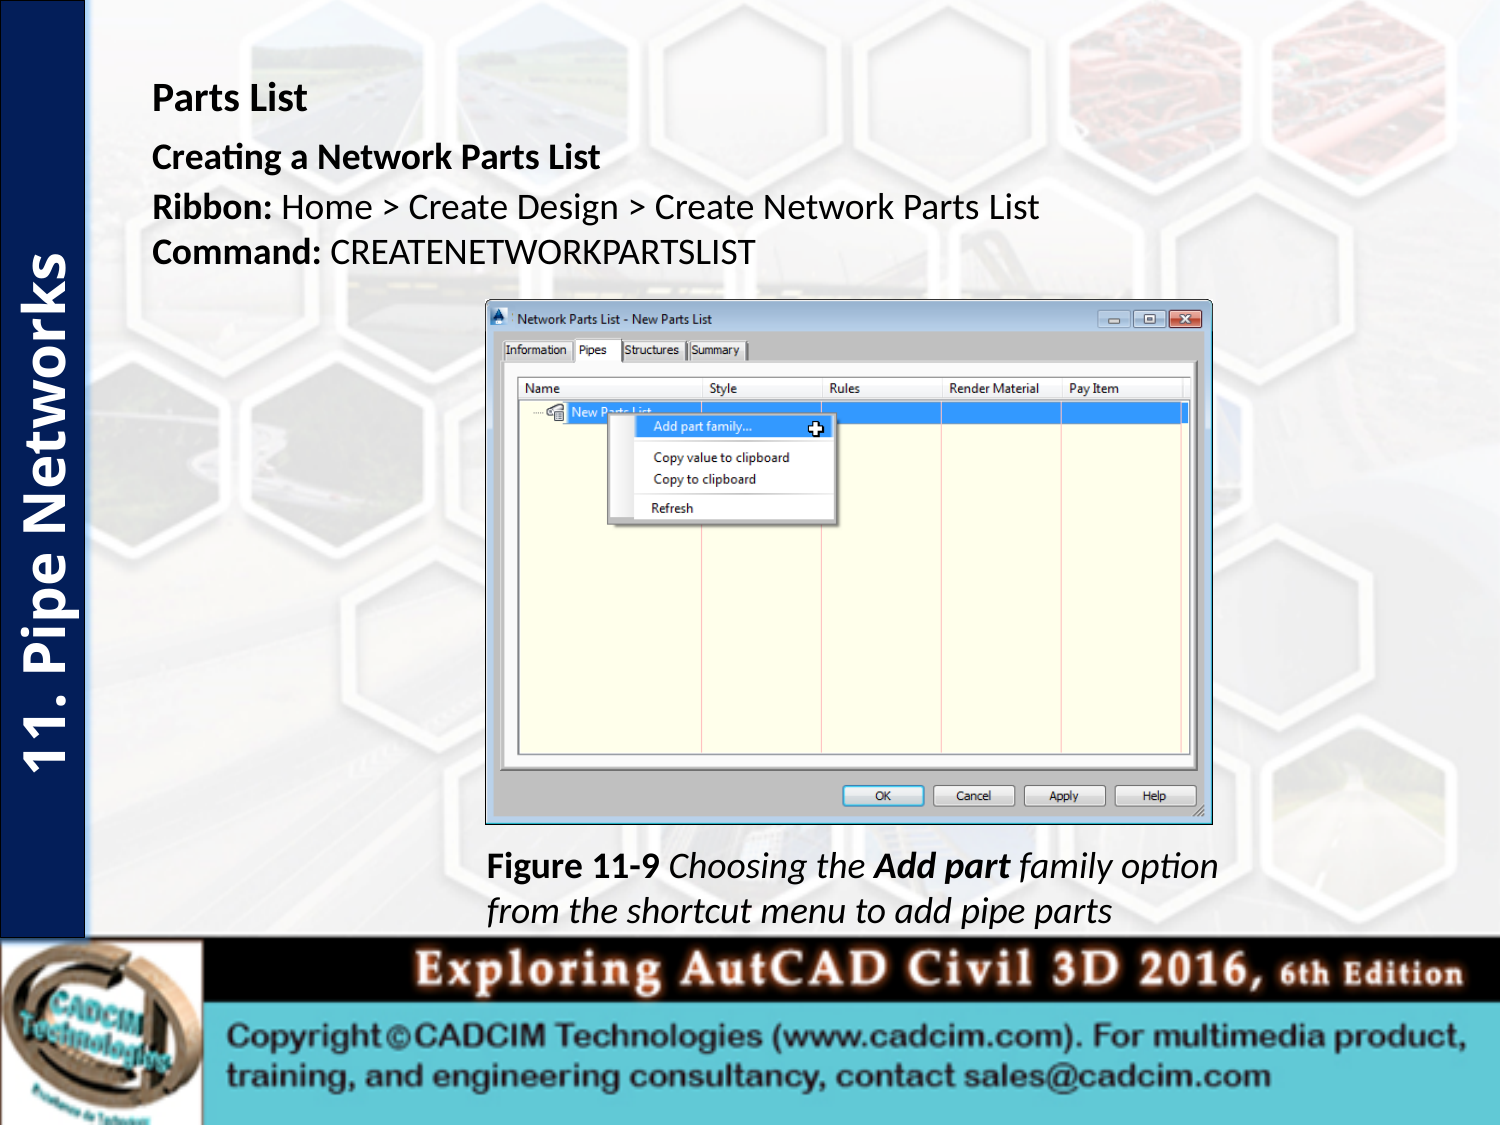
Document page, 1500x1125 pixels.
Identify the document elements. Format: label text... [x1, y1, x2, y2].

picture [0, 0, 1500, 1125]
text_box Ribbon: Home > Create Design > Create Network Parts List Command: CREATENETWORKPARTSLIST [137, 174, 1163, 280]
text_box Parts List [137, 62, 888, 124]
text_box Figure 11-9 Choosing the Add part family option from the shortcut menu to add pipe parts [472, 833, 1260, 939]
text_box Creating a Network Parts List [137, 124, 888, 174]
